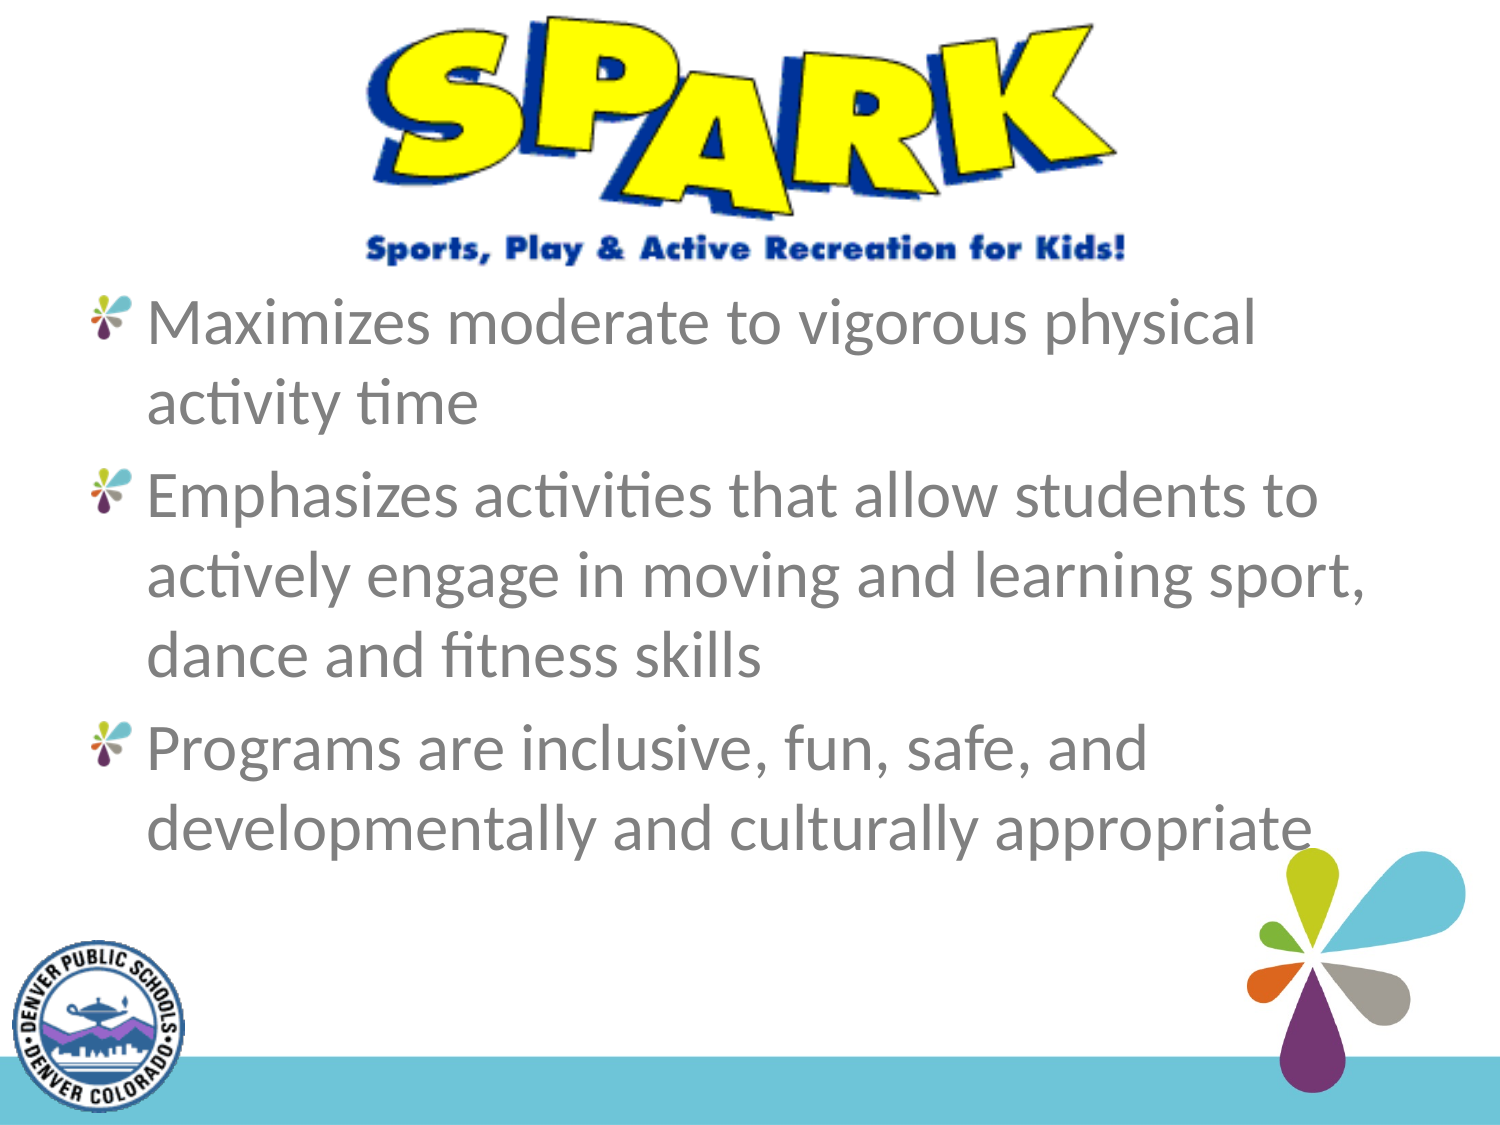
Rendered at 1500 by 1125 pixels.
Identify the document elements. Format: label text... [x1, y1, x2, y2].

list Maximizes moderate to vigorous physical activity time Emphasizes activities that allow students to actively engage in moving and learning sport, dance and fitness skills Programs are inclusive, fun, safe, and developmentally and culturally appropriate [75, 270, 1425, 1013]
picture [90, 720, 133, 768]
picture [90, 467, 133, 515]
picture [362, 12, 1127, 269]
picture [90, 294, 133, 341]
picture [0, 848, 1500, 1125]
